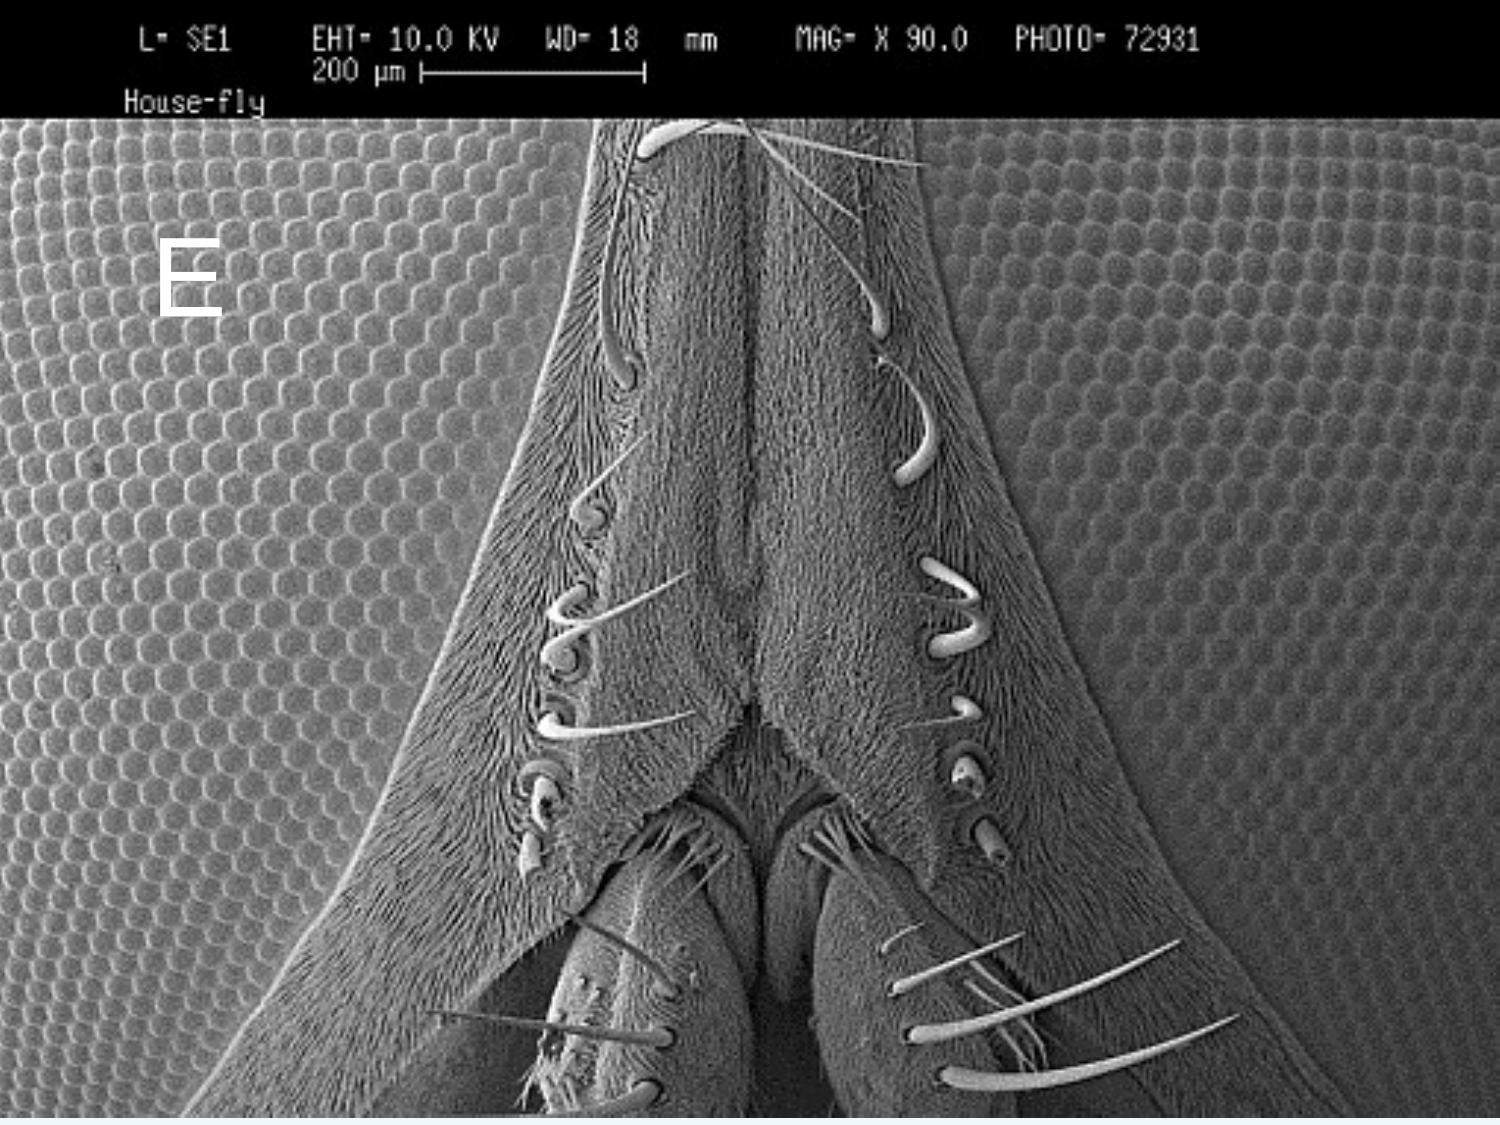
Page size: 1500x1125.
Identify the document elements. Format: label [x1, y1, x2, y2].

list [0, 0, 1500, 1118]
